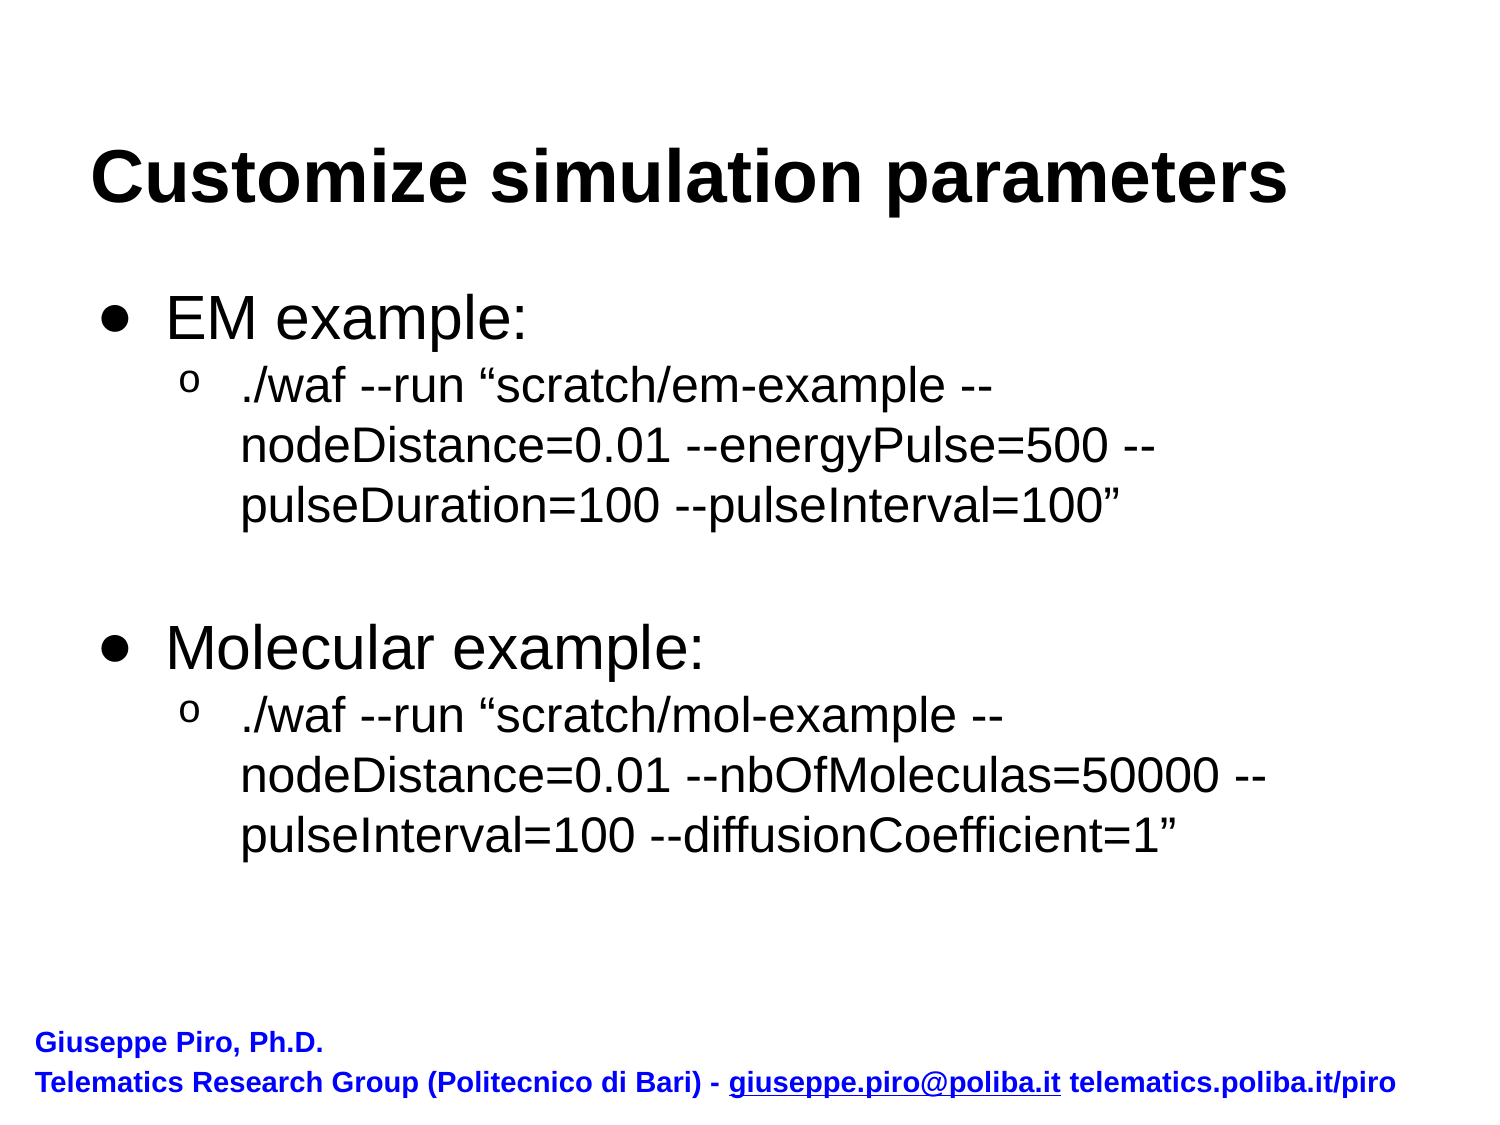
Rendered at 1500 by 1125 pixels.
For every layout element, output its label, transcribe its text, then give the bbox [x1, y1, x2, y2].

list EM example: ./waf --run “scratch/em-example --nodeDistance=0.01 --energyPulse=500 --pulseDuration=100 --pulseInterval=100” Molecular example: ./waf --run “scratch/mol-example --nodeDistance=0.01 --nbOfMoleculas=50000 --pulseInterval=100 --diffusionCoefficient=1” [75, 262, 1425, 1003]
subtitle Giuseppe Piro, Ph.D. Telematics Research Group (Politecnico di Bari) - giuseppe.piro@poliba.it telematics.poliba.it/piro [19, 1003, 1481, 1088]
title Customize simulation parameters [75, 45, 1425, 233]
